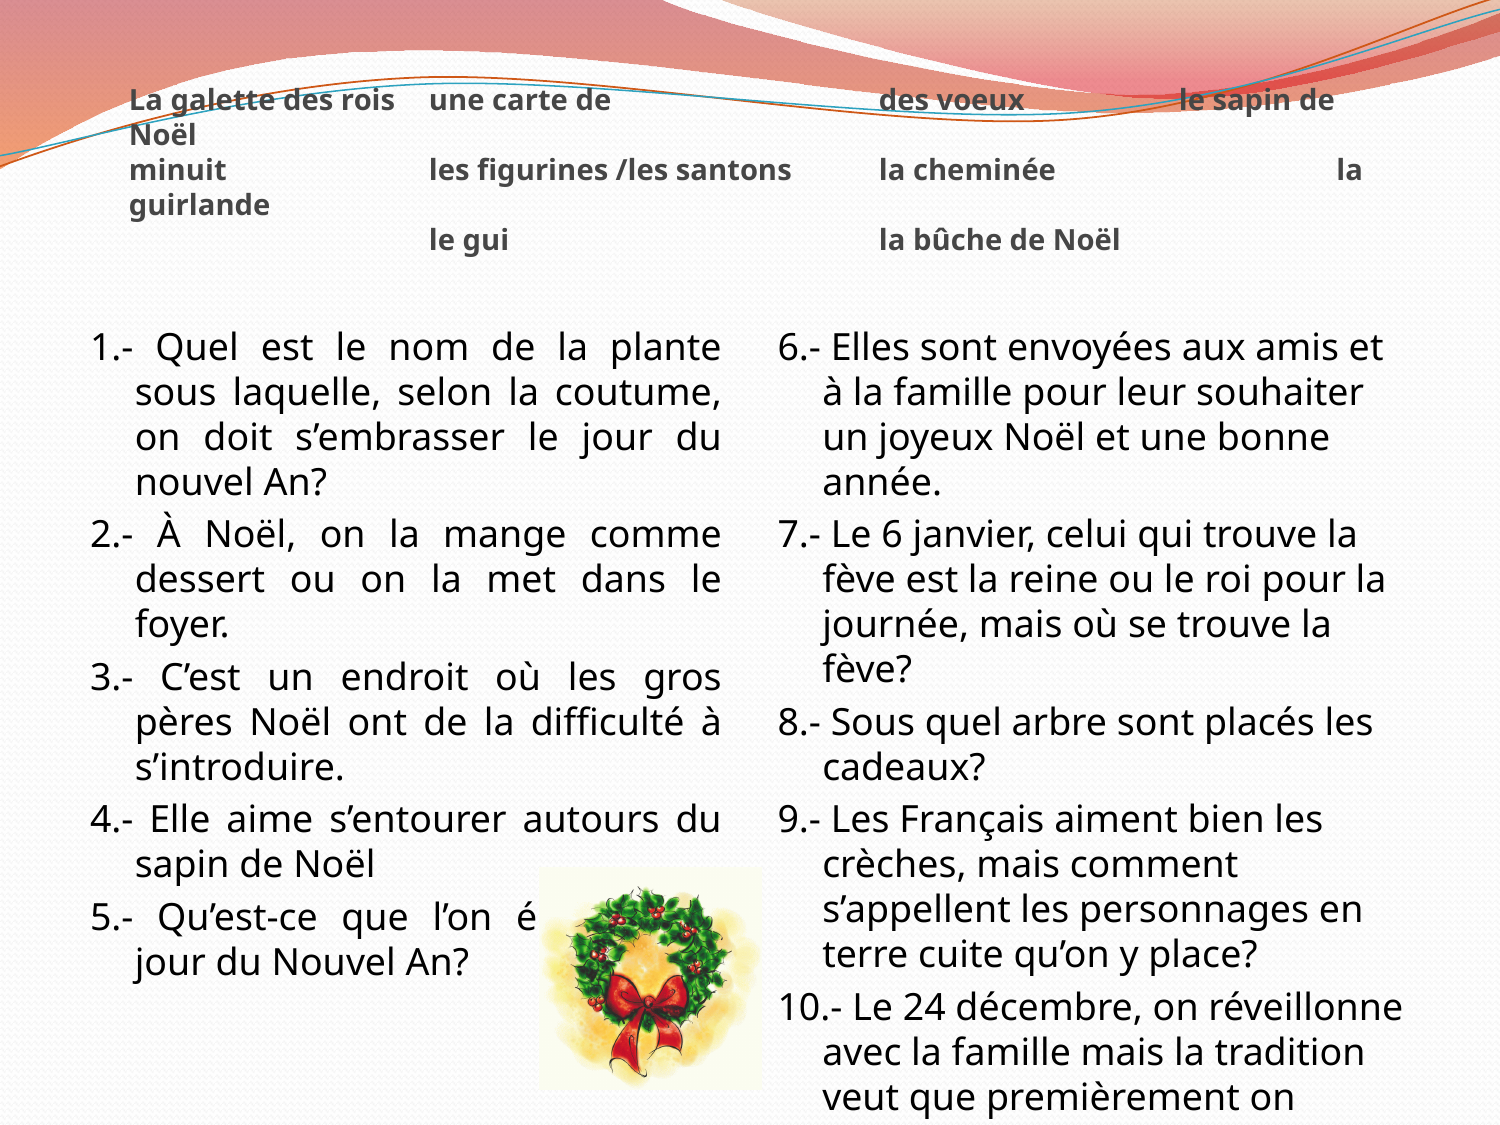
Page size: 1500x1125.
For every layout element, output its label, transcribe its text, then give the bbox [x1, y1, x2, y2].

picture [538, 866, 762, 1090]
list 1.- Quel est le nom de la plante sous laquelle, selon la coutume, on doit s’embrasser le jour du nouvel An? 2.- À Noël, on la mange comme dessert ou on la met dans le foyer. 3.- C’est un endroit où les gros pères Noël ont de la difficulté à s’introduire. 4.- Elle aime s’entourer autours du sapin de Noël 5.- Qu’est-ce que l’on échange le jour du Nouvel An? [74, 314, 738, 1125]
list 6.- Elles sont envoyées aux amis et à la famille pour leur souhaiter un joyeux Noël et une bonne année. 7.- Le 6 janvier, celui qui trouve la fève est la reine ou le roi pour la journée, mais où se trouve la fève? 8.- Sous quel arbre sont placés les cadeaux? 9.- Les Français aiment bien les crèches, mais comment s’appellent les personnages en terre cuite qu’on y place? 10.- Le 24 décembre, on réveillonne avec la famille mais la tradition veut que premièrement on assiste à la messe de … [762, 314, 1426, 1125]
title La galette des rois une carte de des voeux le sapin de Noël minuit les figurines /les santons la cheminée la guirlande le gui la bûche de Noël [128, 140, 1395, 257]
